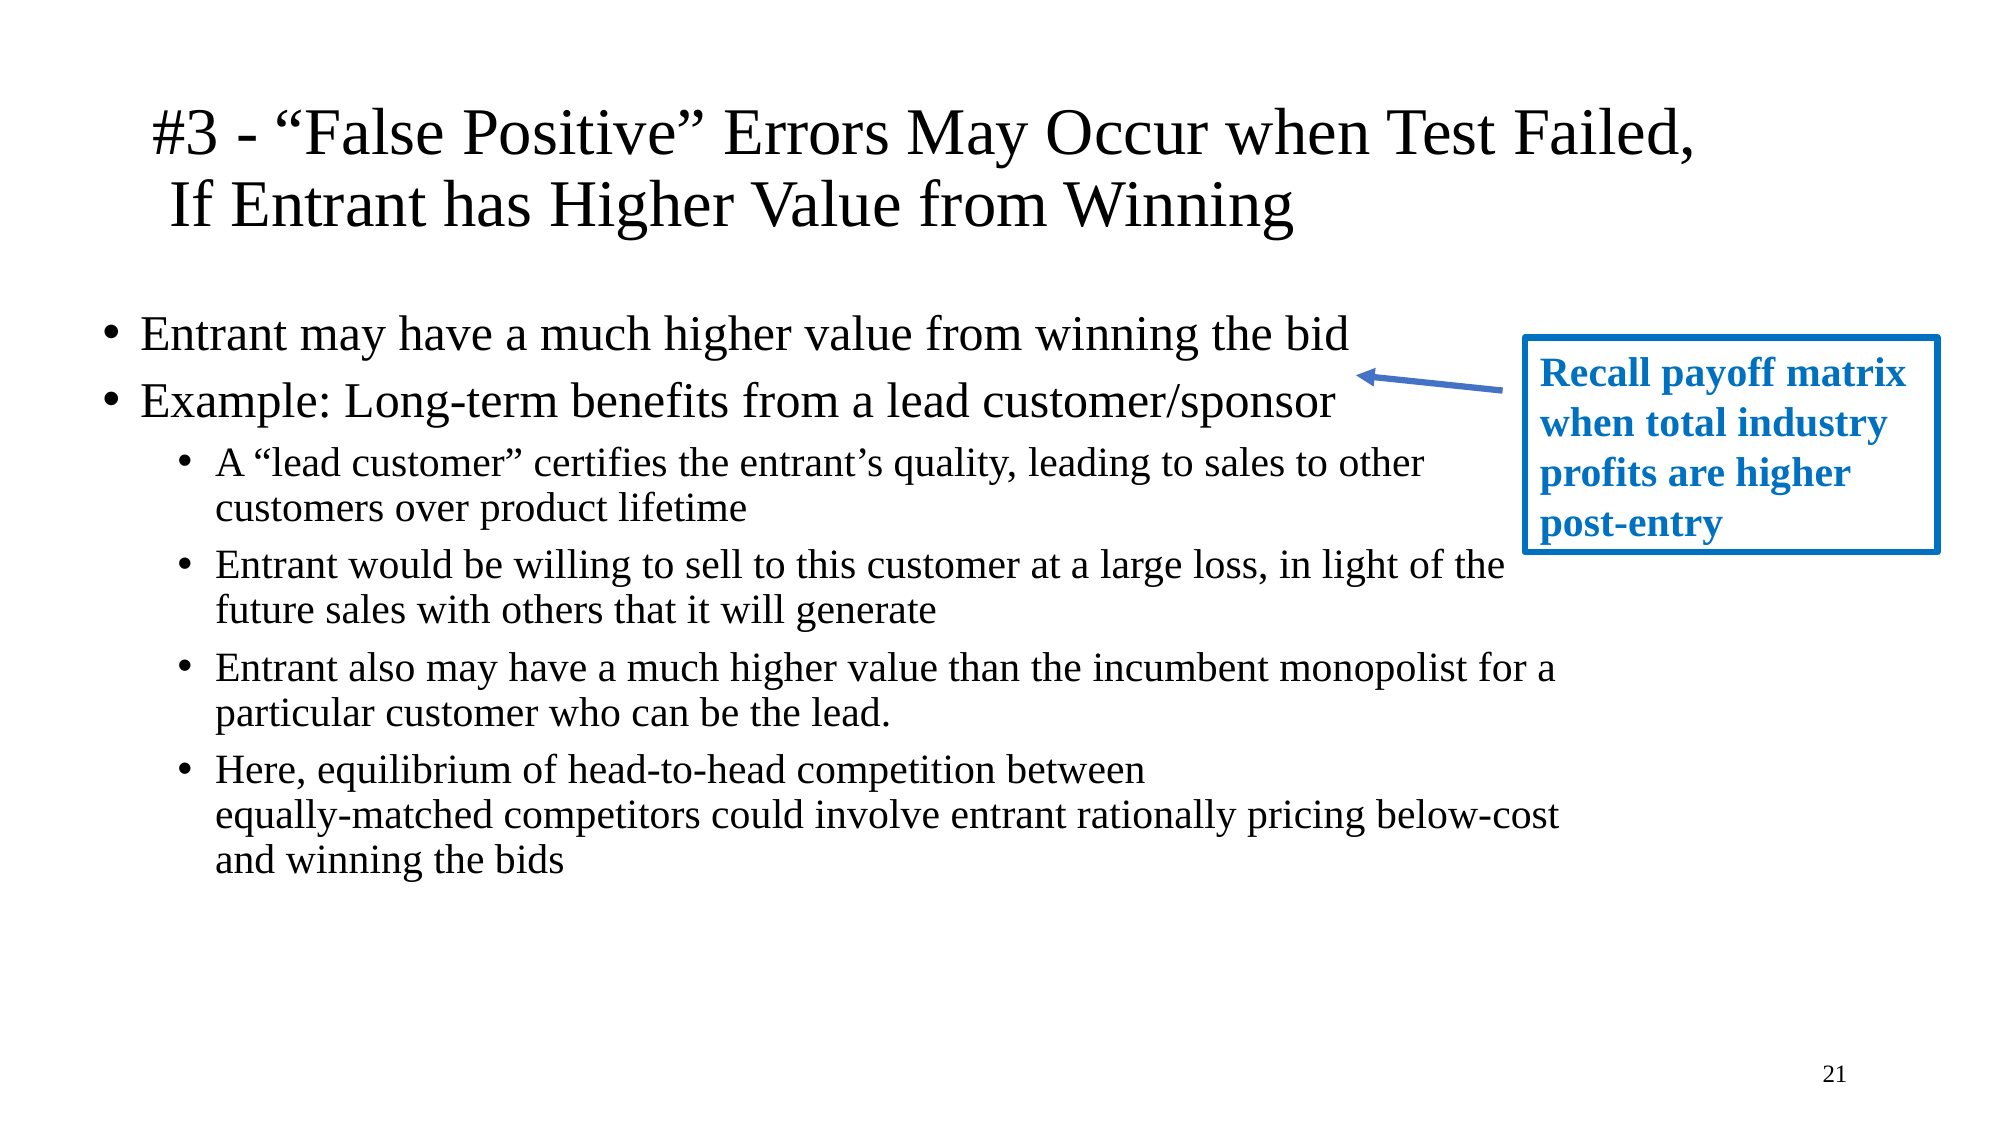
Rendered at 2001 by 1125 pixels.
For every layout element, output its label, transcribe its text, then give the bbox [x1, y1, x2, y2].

title #3 - “False Positive” Errors May Occur when Test Failed, If Entrant has Higher Value from Winning [137, 59, 1863, 278]
list Entrant may have a much higher value from winning the bid Example: Long-term benefits from a lead customer/sponsor A “lead customer” certifies the entrant’s quality, leading to sales to other customers over product lifetime Entrant would be willing to sell to this customer at a large loss, in light of the future sales with others that it will generate Entrant also may have a much higher value than the incumbent monopolist for a particular customer who can be the lead. Here, equilibrium of head-to-head competition between equally-matched competitors could involve entrant rationally pricing below-cost and winning the bids [87, 299, 1613, 1093]
text_box Recall payoff matrix when total industry profits are higher post-entry [1524, 337, 1938, 553]
slide_number 21 [1412, 1042, 1863, 1103]
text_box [1355, 375, 1503, 391]
